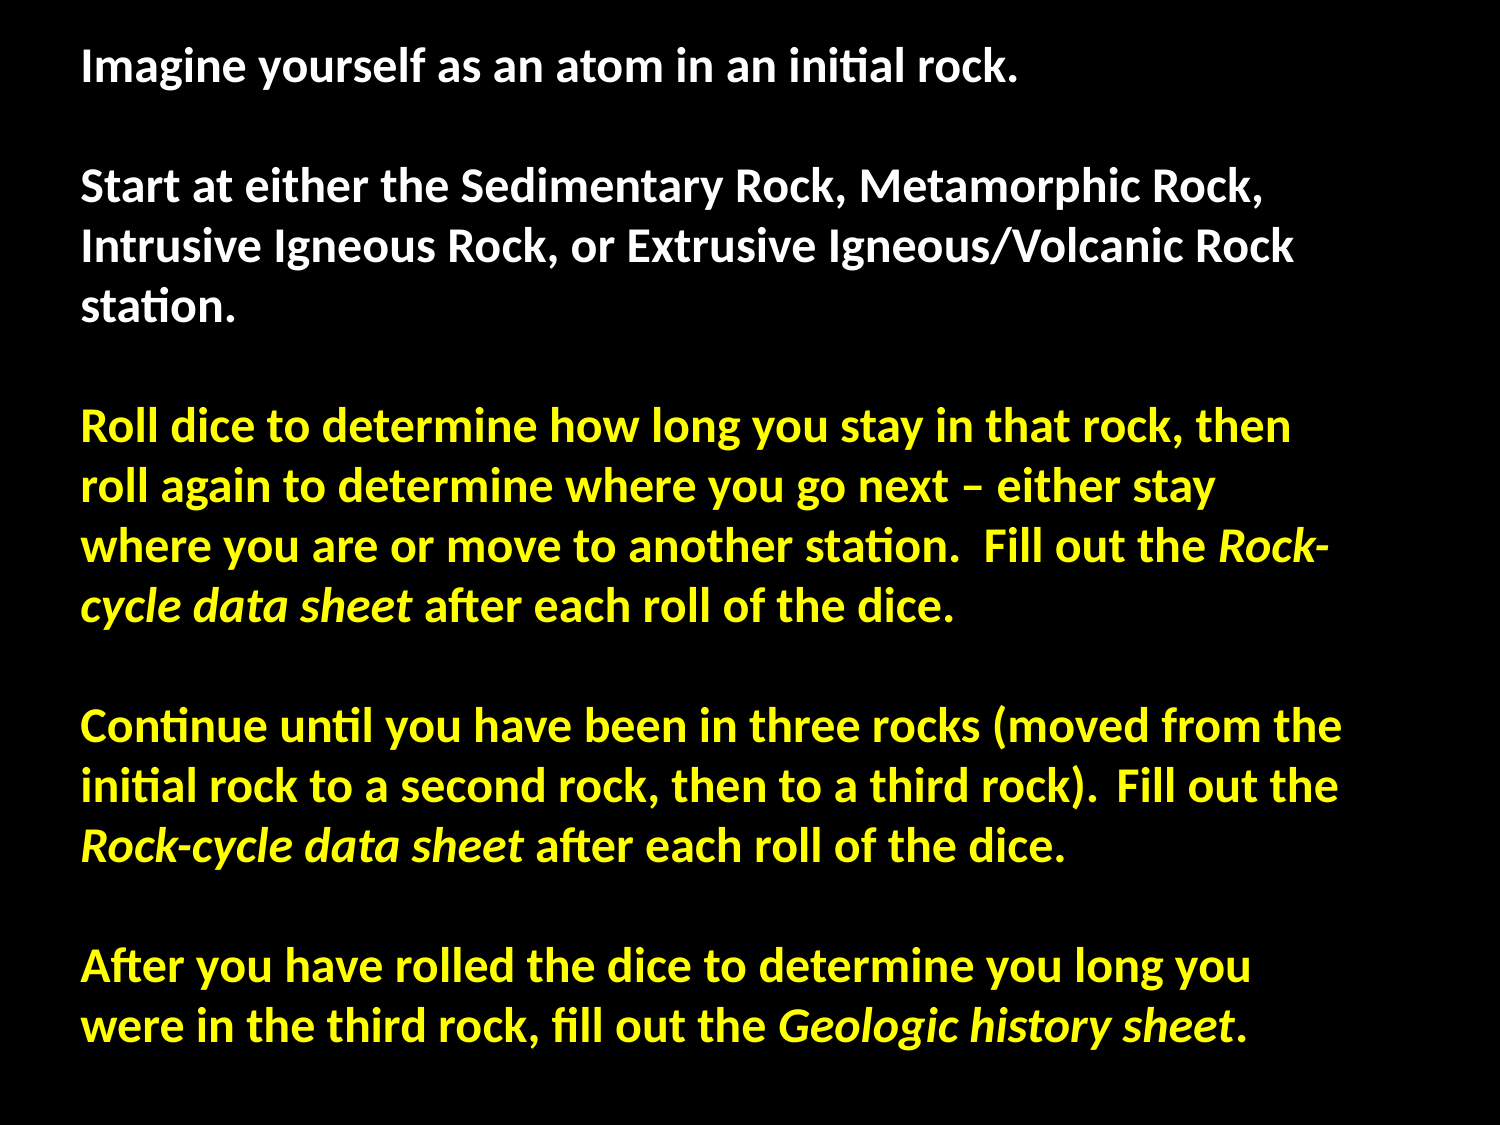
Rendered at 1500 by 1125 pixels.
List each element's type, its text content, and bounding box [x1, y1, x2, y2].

text_box Imagine yourself as an atom in an initial rock. Start at either the Sedimentary Rock, Metamorphic Rock, Intrusive Igneous Rock, or Extrusive Igneous/Volcanic Rock station. Roll dice to determine how long you stay in that rock, then roll again to determine where you go next – either stay where you are or move to another station. Fill out the Rock-cycle data sheet after each roll of the dice. Continue until you have been in three rocks (moved from the initial rock to a second rock, then to a third rock). Fill out the Rock-cycle data sheet after each roll of the dice. After you have rolled the dice to determine you long you were in the third rock, fill out the Geologic history sheet. [65, 24, 1366, 1125]
